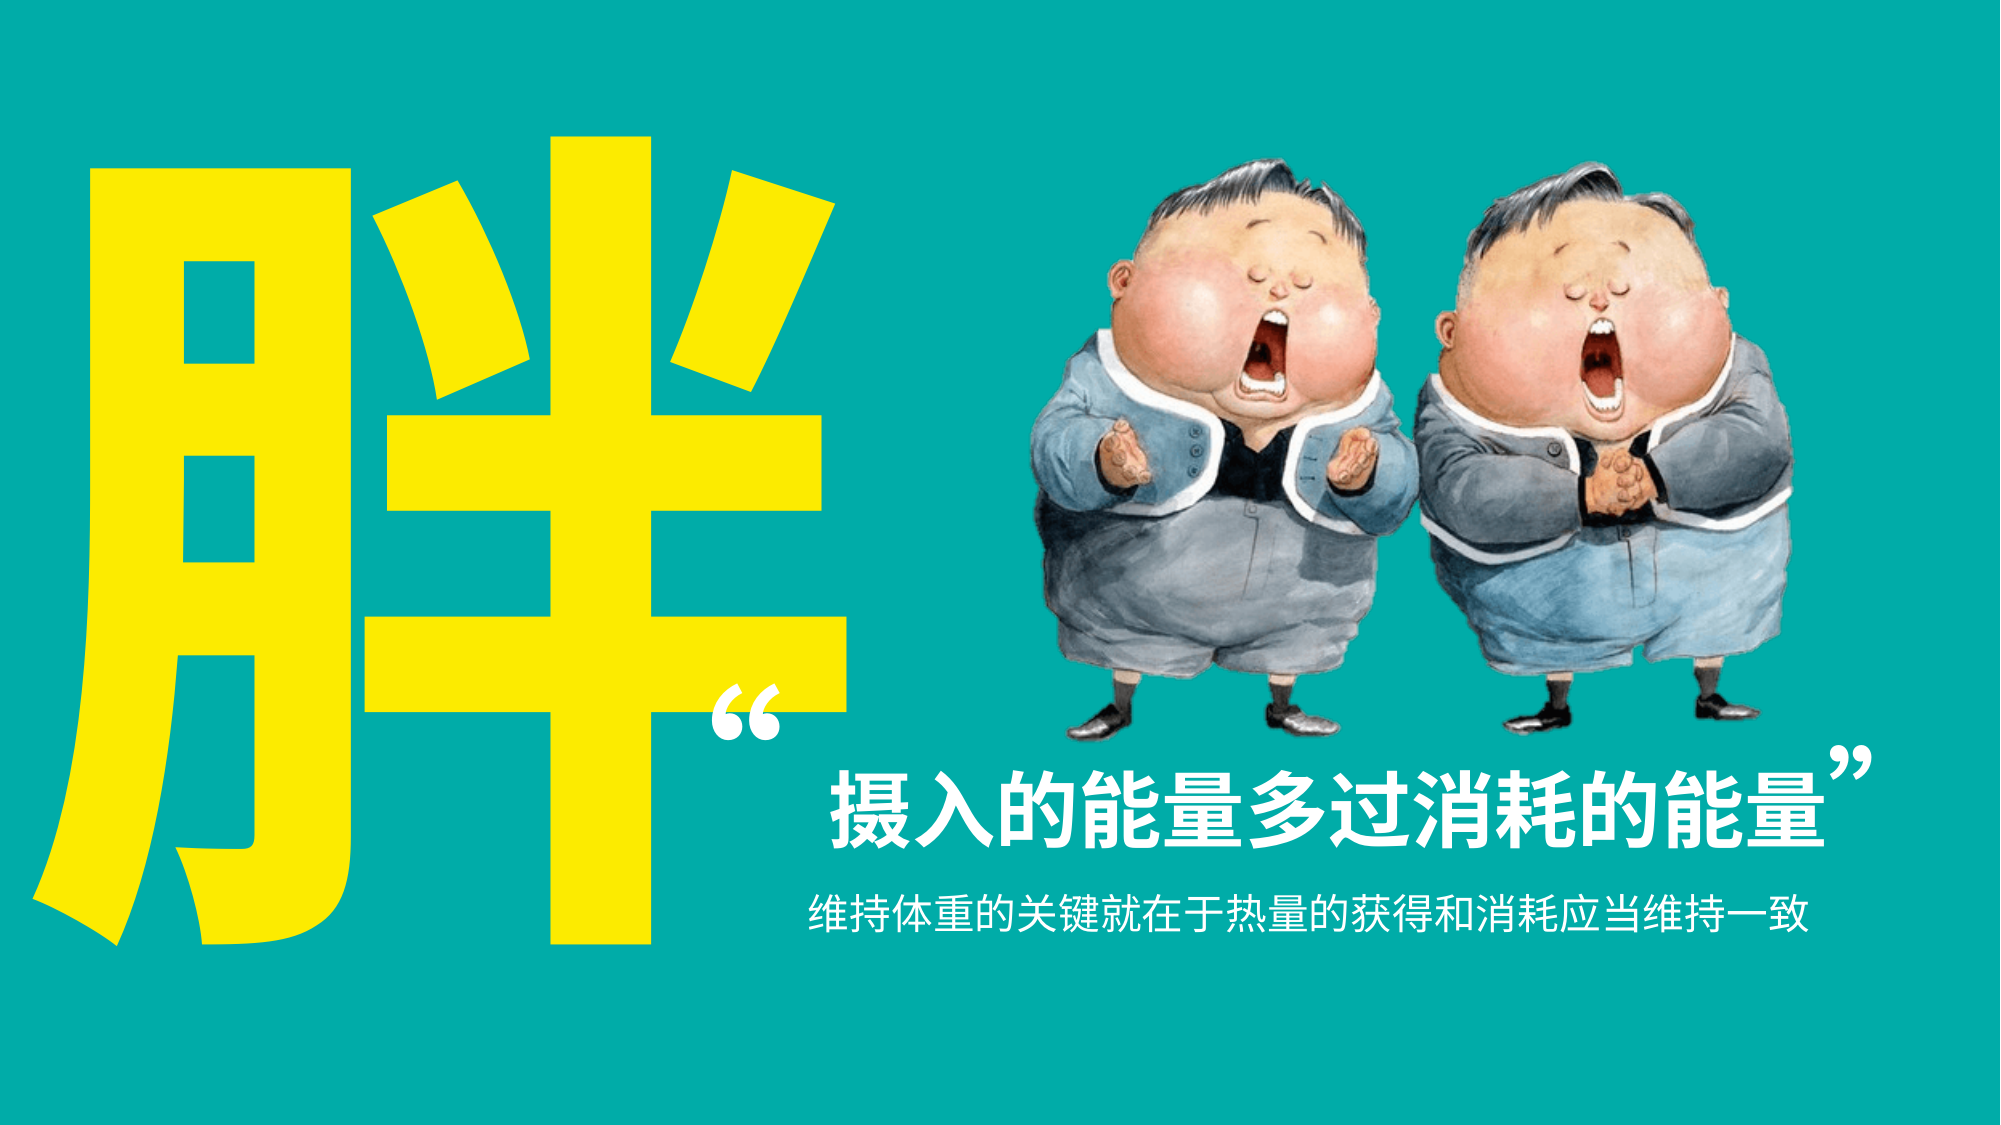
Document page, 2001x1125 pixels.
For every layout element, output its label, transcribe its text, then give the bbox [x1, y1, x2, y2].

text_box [607, 650, 1935, 947]
picture [909, 93, 1872, 785]
text_box 胖 [3, 0, 894, 1048]
